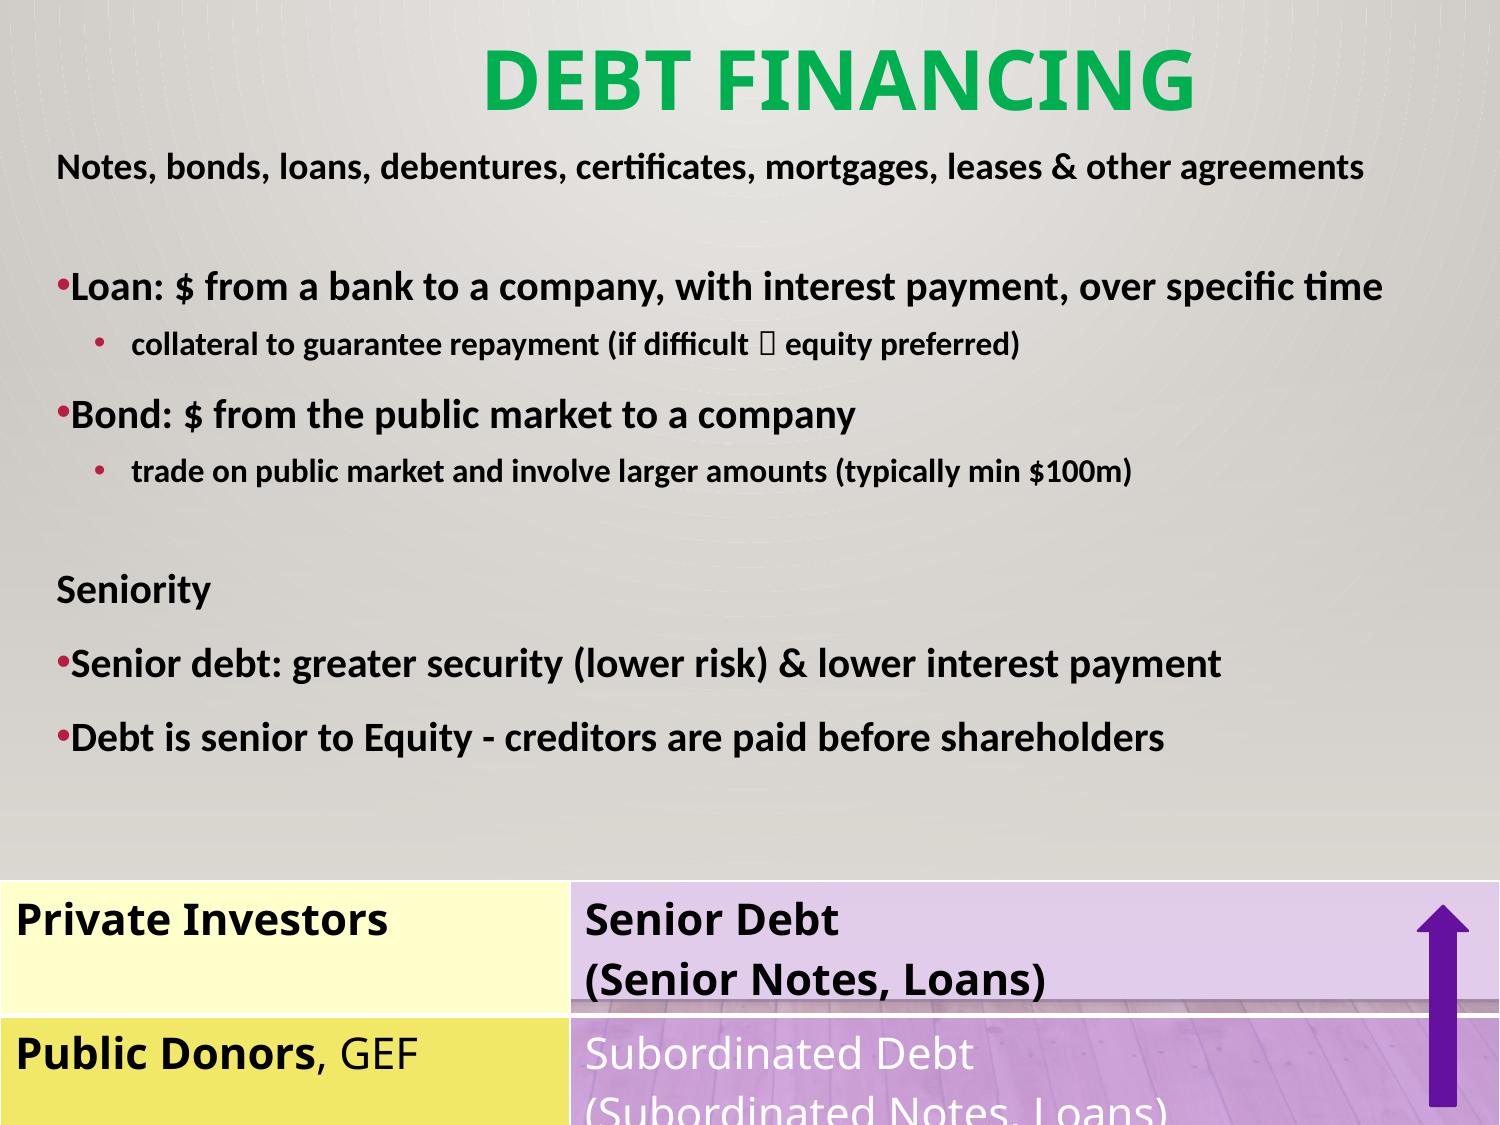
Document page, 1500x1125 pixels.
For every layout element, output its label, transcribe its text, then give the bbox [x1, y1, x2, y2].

title Debt Financing [135, 30, 1214, 149]
table_header Private Investors [1, 882, 569, 1013]
table_cell Subordinated Debt (Subordinated Notes, Loans) [571, 1018, 1499, 1125]
table_cell Public Donors, GEF [1, 1018, 569, 1125]
text_box [1416, 904, 1470, 1108]
table_header Senior Debt (Senior Notes, Loans) [571, 882, 1499, 1013]
list Notes, bonds, loans, debentures, certificates, mortgages, leases & other agreements Loan: $ from a bank to a company, with interest payment, over specific time collateral to guarantee repayment (if difficult  equity preferred) Bond: $ from the public market to a company trade on public market and involve larger amounts (typically min $100m) Seniority Senior debt: greater security (lower risk) & lower interest payment Debt is senior to Equity - creditors are paid before shareholders [41, 131, 1447, 843]
